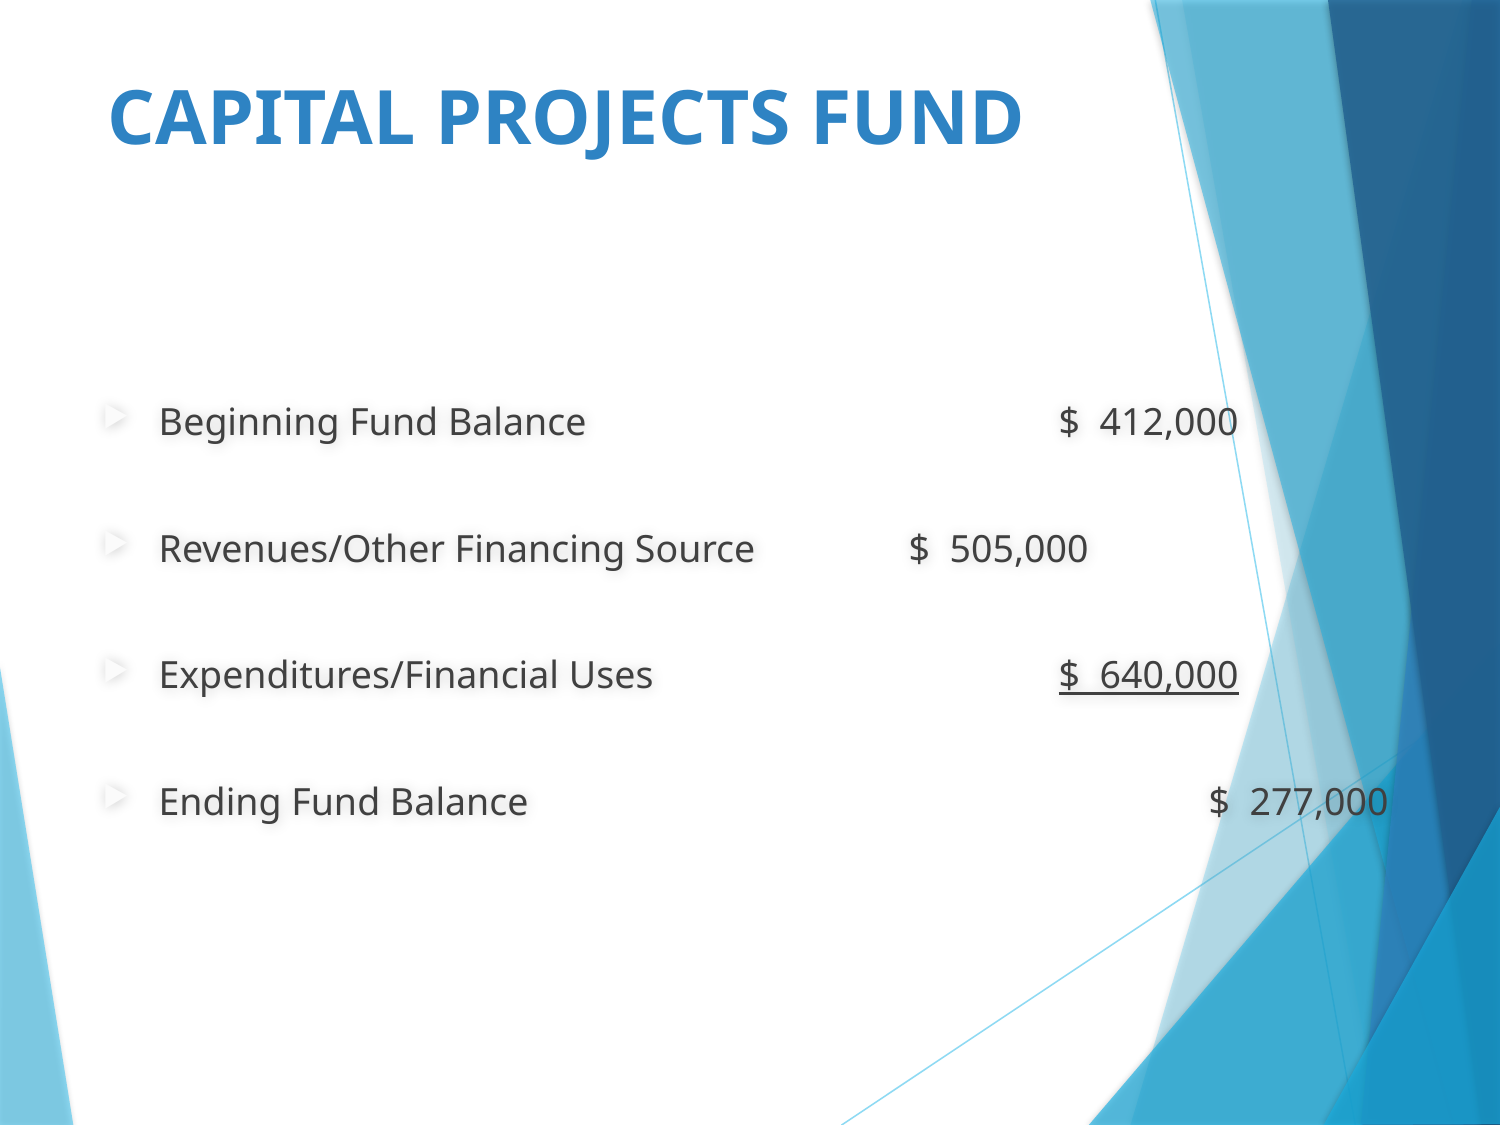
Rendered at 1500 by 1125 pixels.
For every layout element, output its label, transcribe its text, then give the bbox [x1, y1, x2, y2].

list Beginning Fund Balance $ 412,000 Revenues/Other Financing Source $ 505,000 Expenditures/Financial Uses $ 640,000 Ending Fund Balance $ 277,000 [87, 324, 1425, 913]
title CAPITAL PROJECTS FUND [92, 62, 1325, 225]
